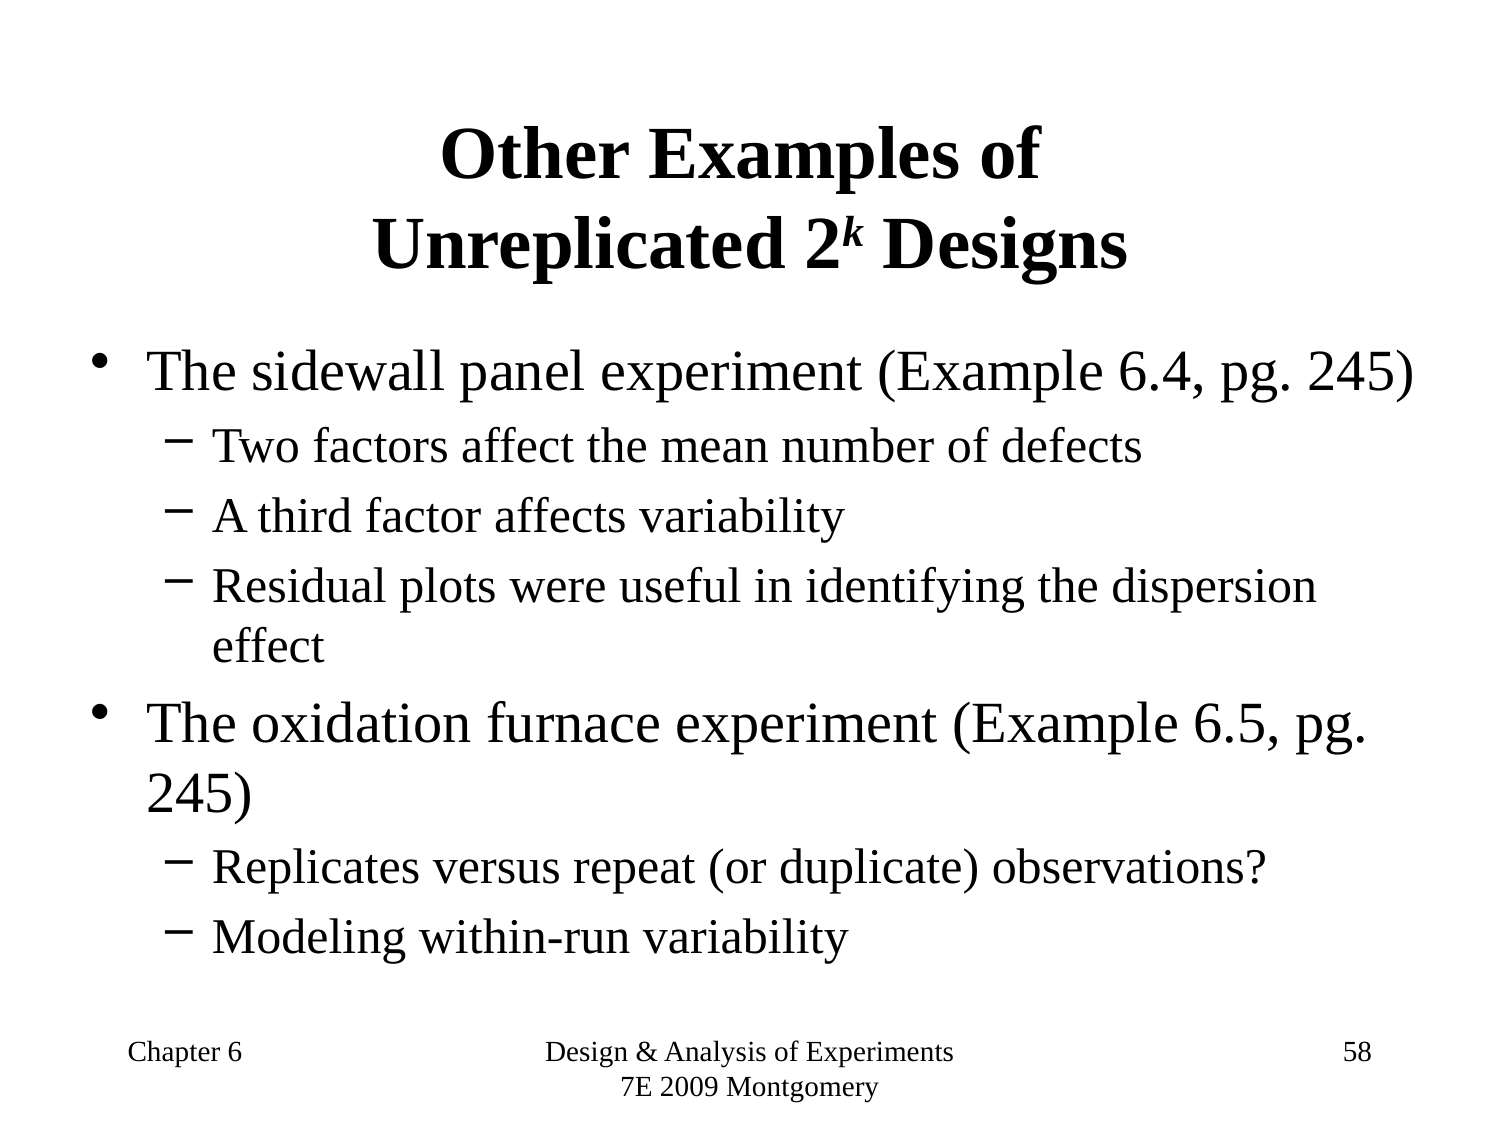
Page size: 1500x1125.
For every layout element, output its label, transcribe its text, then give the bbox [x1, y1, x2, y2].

footer Design & Analysis of Experiments 7E 2009 Montgomery [512, 1024, 988, 1101]
slide_number Chapter 6 [112, 1024, 426, 1101]
slide_number 58 [1074, 1024, 1388, 1101]
list The sidewall panel experiment (Example 6.4, pg. 245) Two factors affect the mean number of defects A third factor affects variability Residual plots were useful in identifying the dispersion effect The oxidation furnace experiment (Example 6.5, pg. 245) Replicates versus repeat (or duplicate) observations? Modeling within-run variability [74, 324, 1451, 1001]
title Other Examples of Unreplicated 2k Designs [112, 99, 1388, 288]
